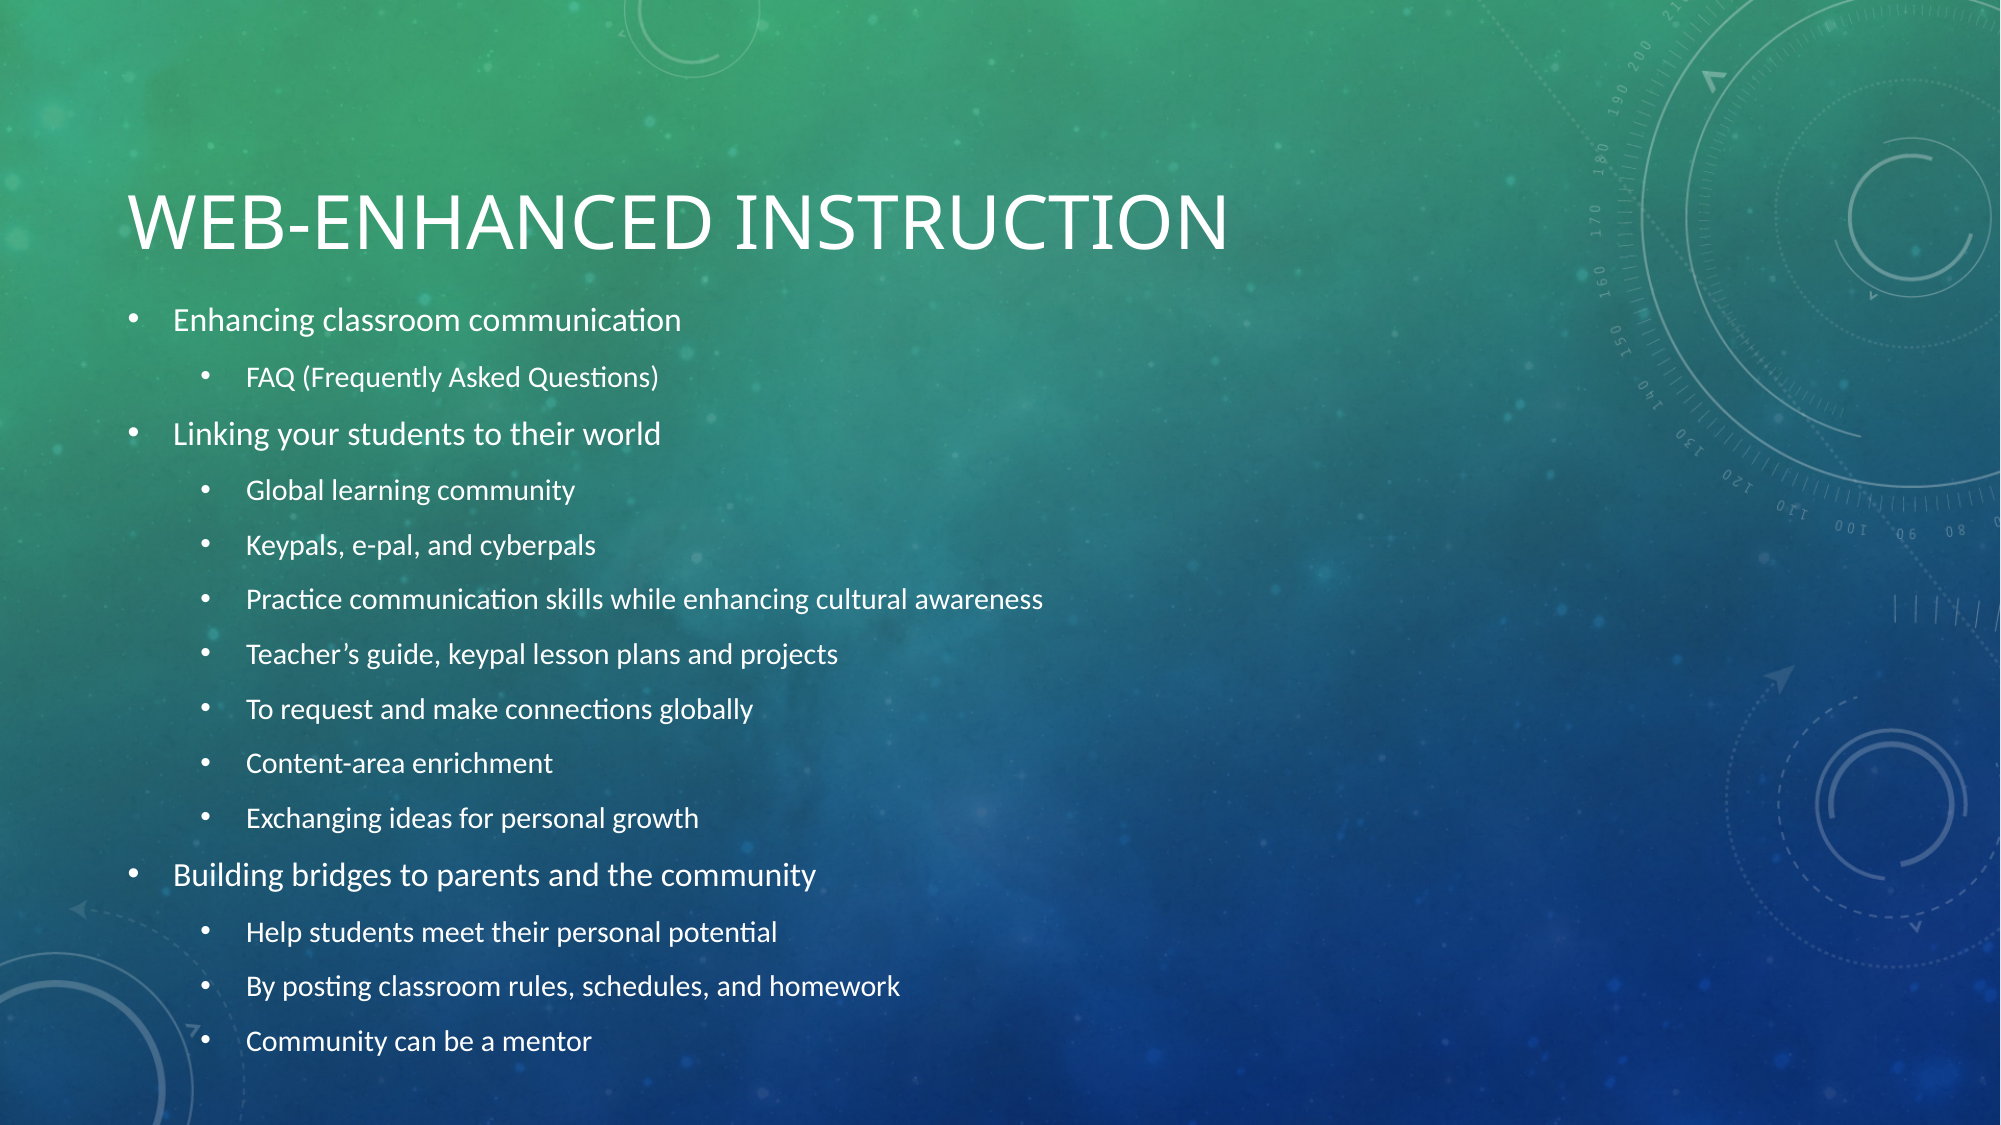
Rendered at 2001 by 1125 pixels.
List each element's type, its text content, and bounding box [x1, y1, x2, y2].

list Enhancing classroom communication FAQ (Frequently Asked Questions) Linking your students to their world Global learning community Keypals, e-pal, and cyberpals Practice communication skills while enhancing cultural awareness Teacher’s guide, keypal lesson plans and projects To request and make connections globally Content-area enrichment Exchanging ideas for personal growth Building bridges to parents and the community Help students meet their personal potential By posting classroom rules, schedules, and homework Community can be a mentor [112, 290, 1775, 1067]
picture [0, 0, 2001, 1125]
title Web-enhanced instruction [112, 99, 1775, 290]
